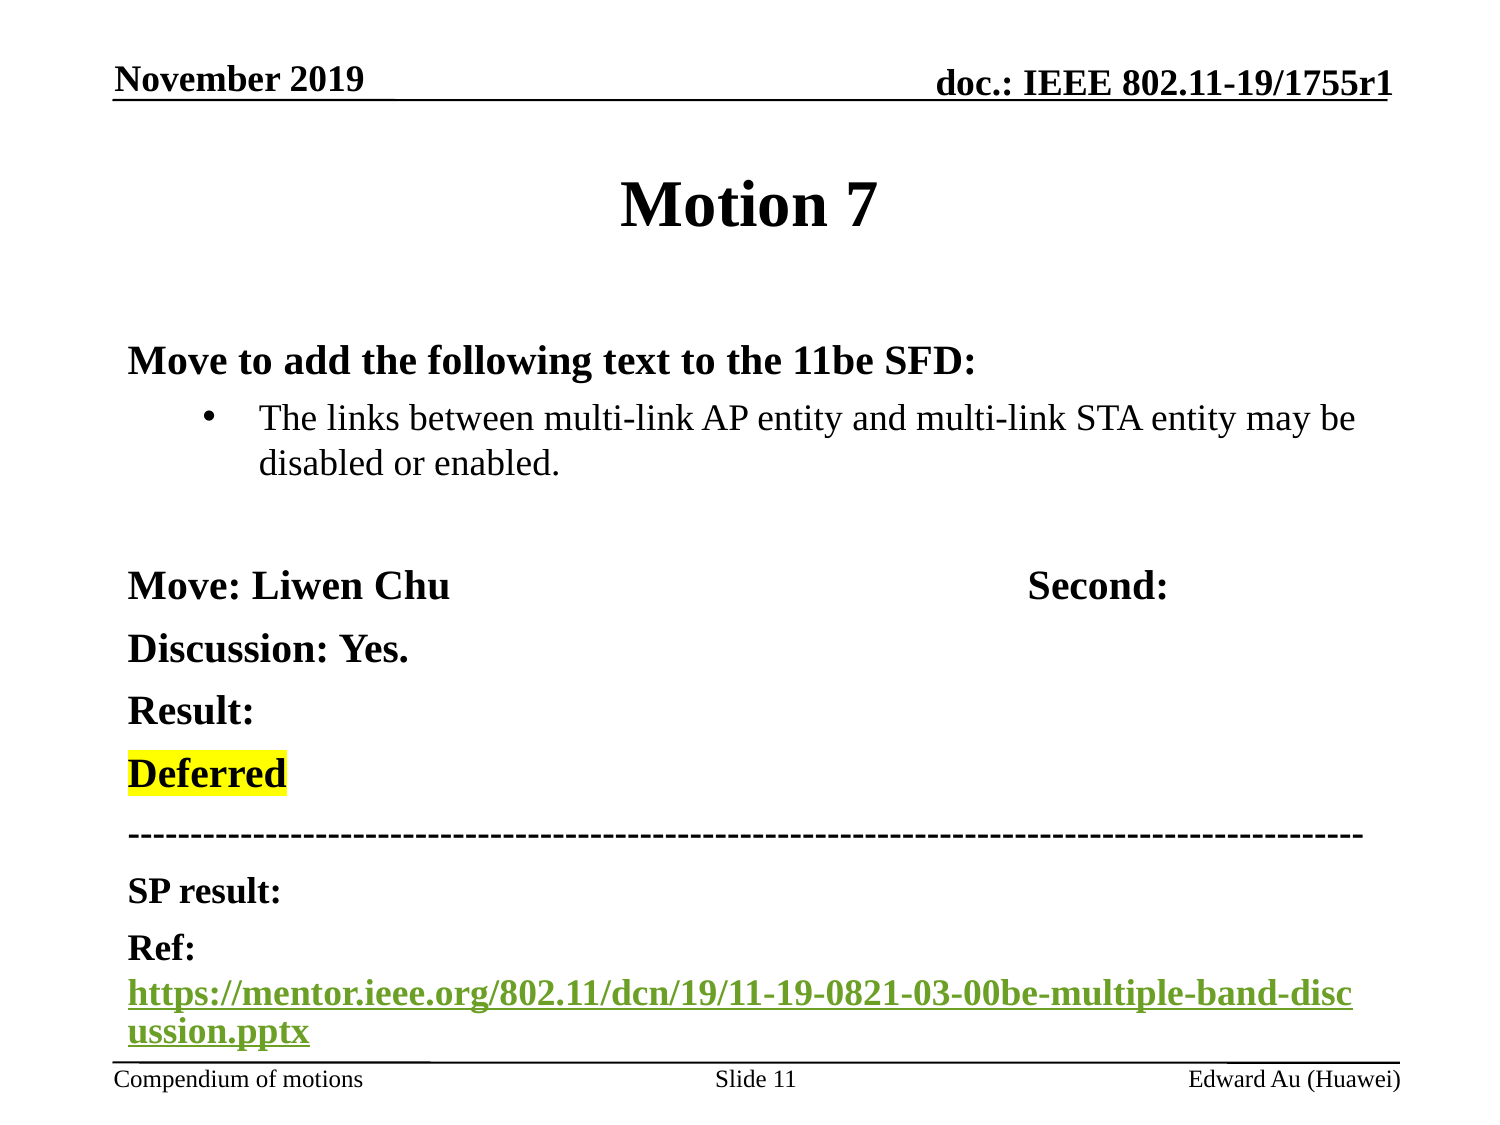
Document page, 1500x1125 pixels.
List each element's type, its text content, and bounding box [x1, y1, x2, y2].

title Motion 7 [112, 112, 1388, 288]
footer Edward Au (Huawei) [878, 1061, 1402, 1093]
slide_number Slide 11 [712, 1061, 800, 1123]
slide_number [114, 54, 423, 100]
list Move to add the following text to the 11be SFD: The links between multi-link AP entity and multi-link STA entity may be disabled or enabled. Move: Liwen Chu Second: Discussion: Yes. Result: Deferred --------------------------------------------------------------------------------------------------- SP result: Ref: https://mentor.ieee.org/802.11/dcn/19/11-19-0821-03-00be-multiple-band-discussion.pptx [112, 324, 1388, 1063]
